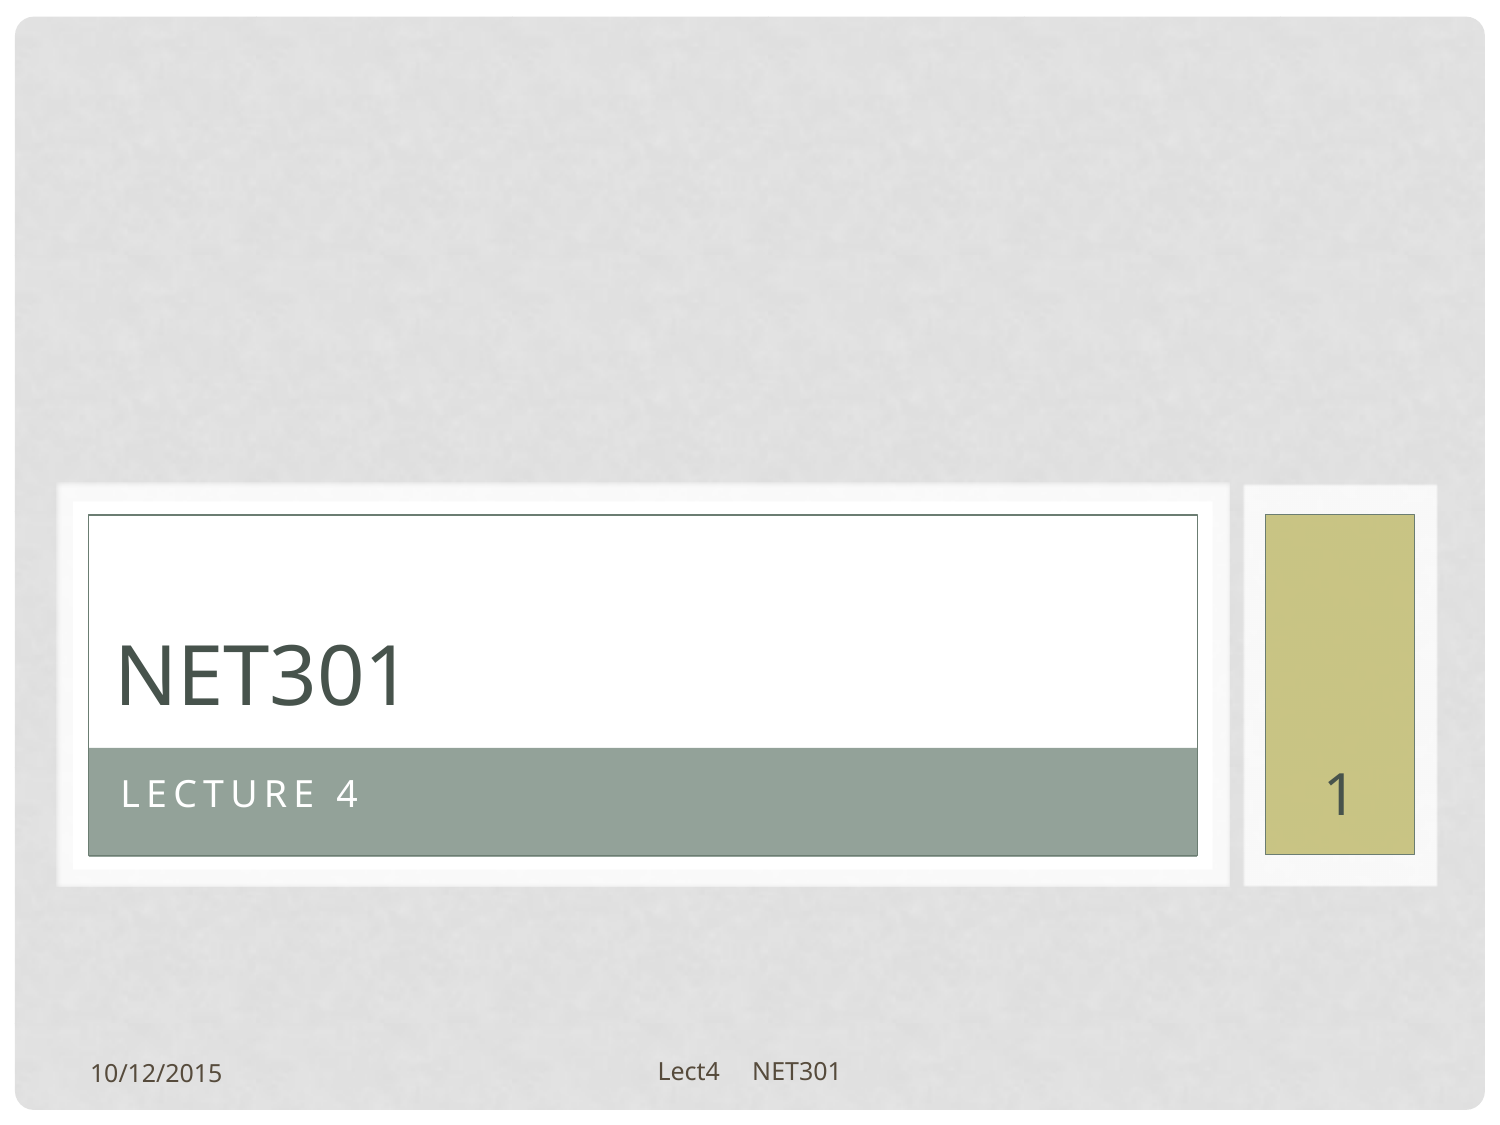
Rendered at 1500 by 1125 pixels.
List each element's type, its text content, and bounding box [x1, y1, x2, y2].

slide_number 1 [1277, 758, 1403, 834]
footer Lect4 NET301 [512, 1042, 988, 1103]
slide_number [75, 1042, 425, 1103]
title NET301 [99, 529, 1187, 730]
subtitle Lecture 4 [105, 762, 1181, 838]
